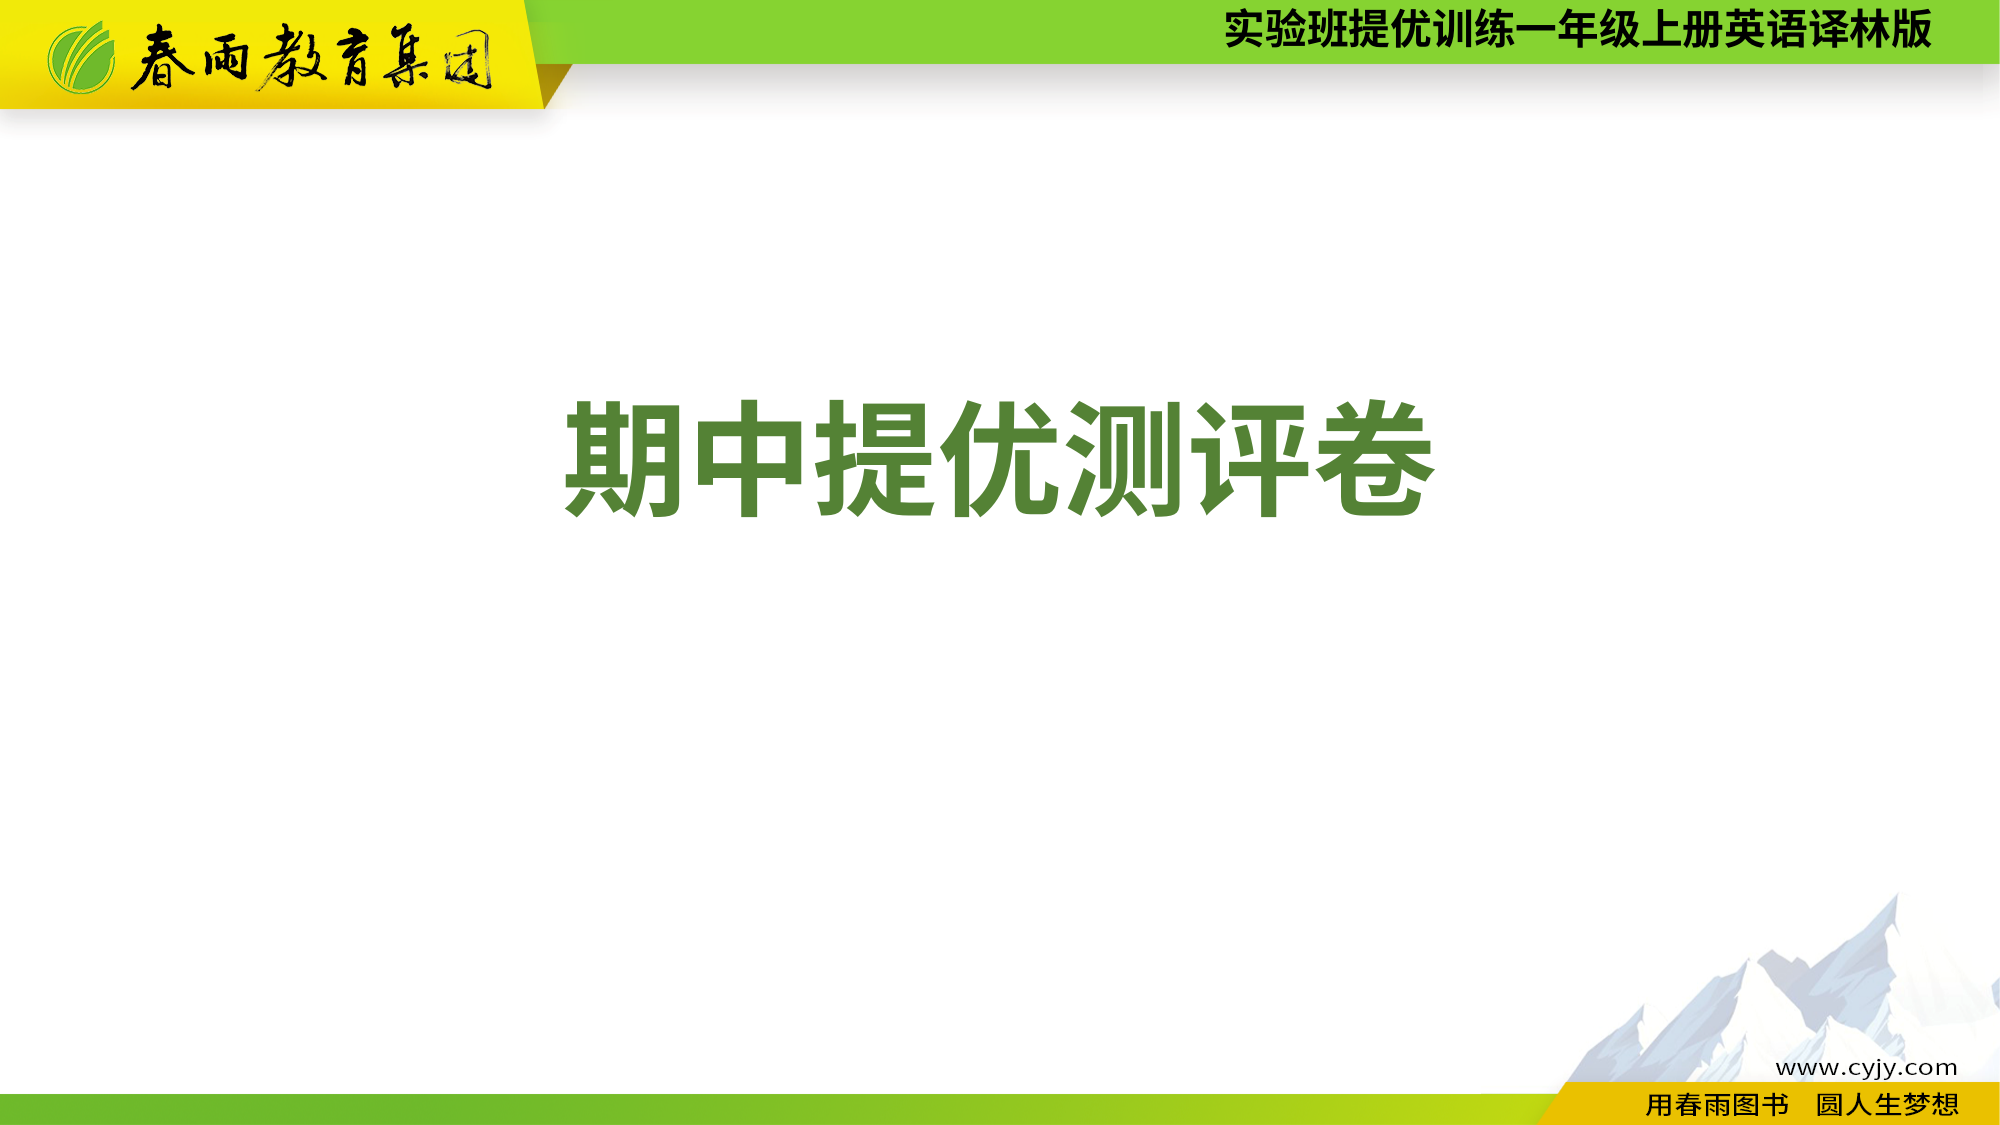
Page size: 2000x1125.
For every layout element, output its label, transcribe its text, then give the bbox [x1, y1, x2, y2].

picture [0, 0, 2000, 298]
text_box 期中提优测评卷 [0, 298, 2000, 539]
picture [0, 539, 2000, 1125]
